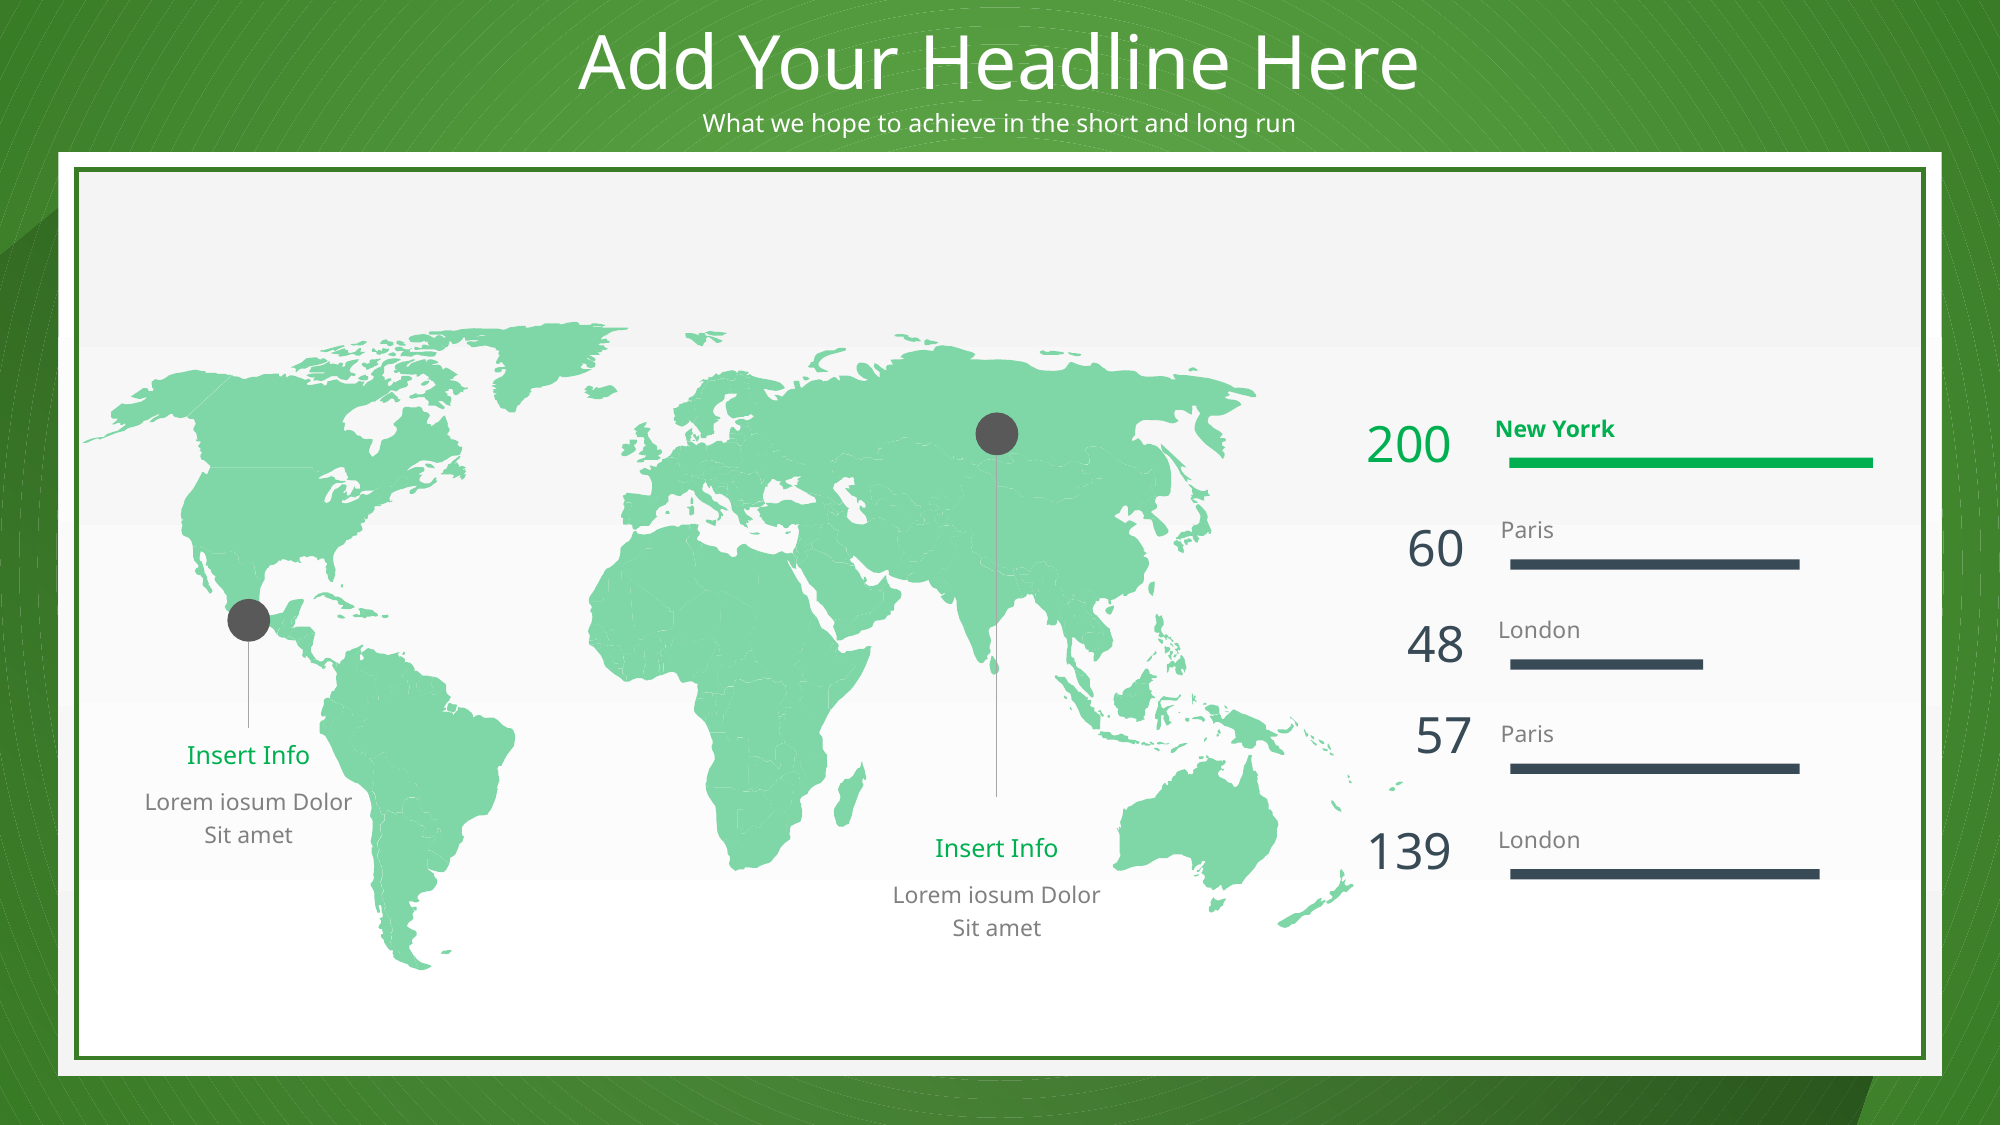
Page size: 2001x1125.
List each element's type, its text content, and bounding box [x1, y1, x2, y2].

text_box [82, 321, 1403, 971]
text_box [1352, 405, 1873, 887]
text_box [142, 598, 356, 857]
text_box Add Your Headline Here [563, 7, 1437, 113]
text_box [76, 168, 1924, 1059]
text_box What we hope to achieve in the short and long run [687, 97, 1313, 145]
text_box [0, 206, 1874, 1125]
text_box [57, 151, 1943, 1077]
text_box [890, 412, 1104, 950]
